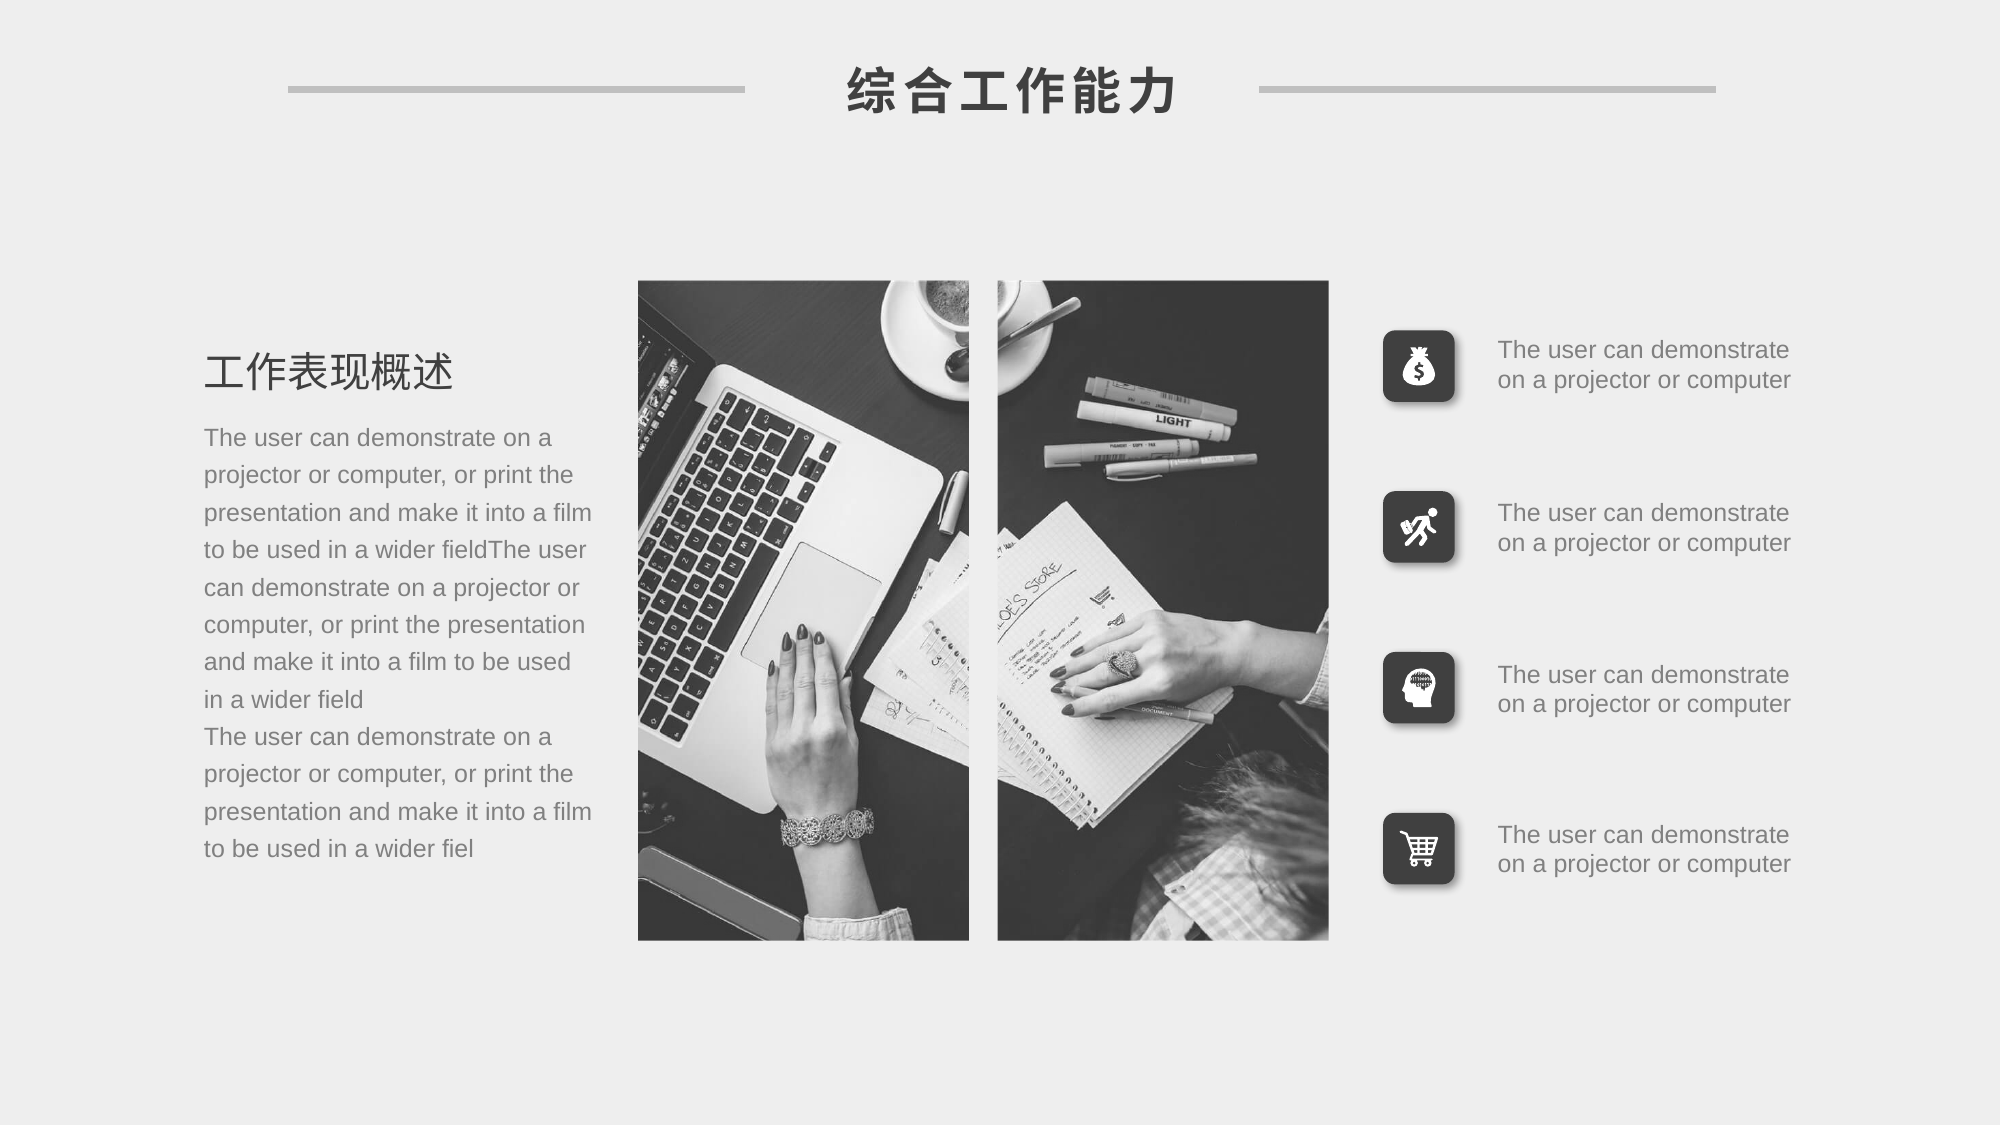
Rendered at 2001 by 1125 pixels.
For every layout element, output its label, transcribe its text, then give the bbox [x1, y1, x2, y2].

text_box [1383, 488, 1839, 565]
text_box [1383, 326, 1839, 402]
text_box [189, 338, 637, 877]
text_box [1383, 810, 1839, 887]
text_box 综合工作能力 [752, 51, 1273, 127]
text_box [1383, 650, 1839, 727]
picture [637, 280, 1329, 941]
